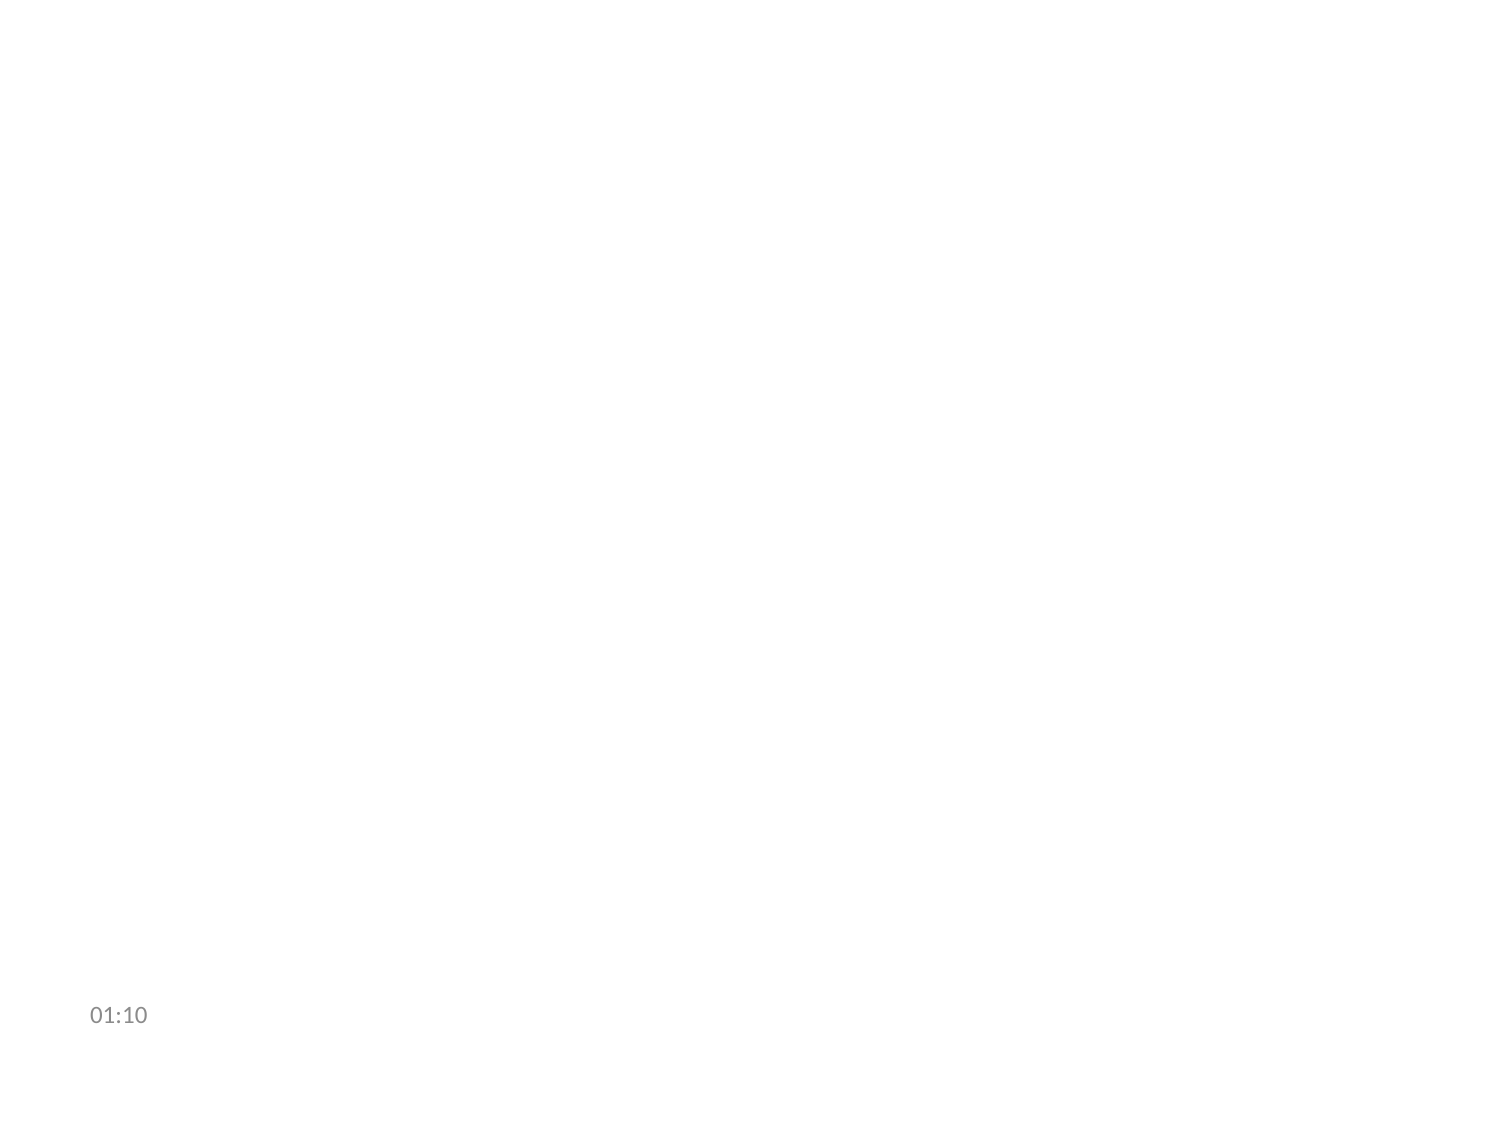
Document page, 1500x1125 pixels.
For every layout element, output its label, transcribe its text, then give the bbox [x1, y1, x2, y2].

text_box 15:35 [75, 983, 425, 1044]
